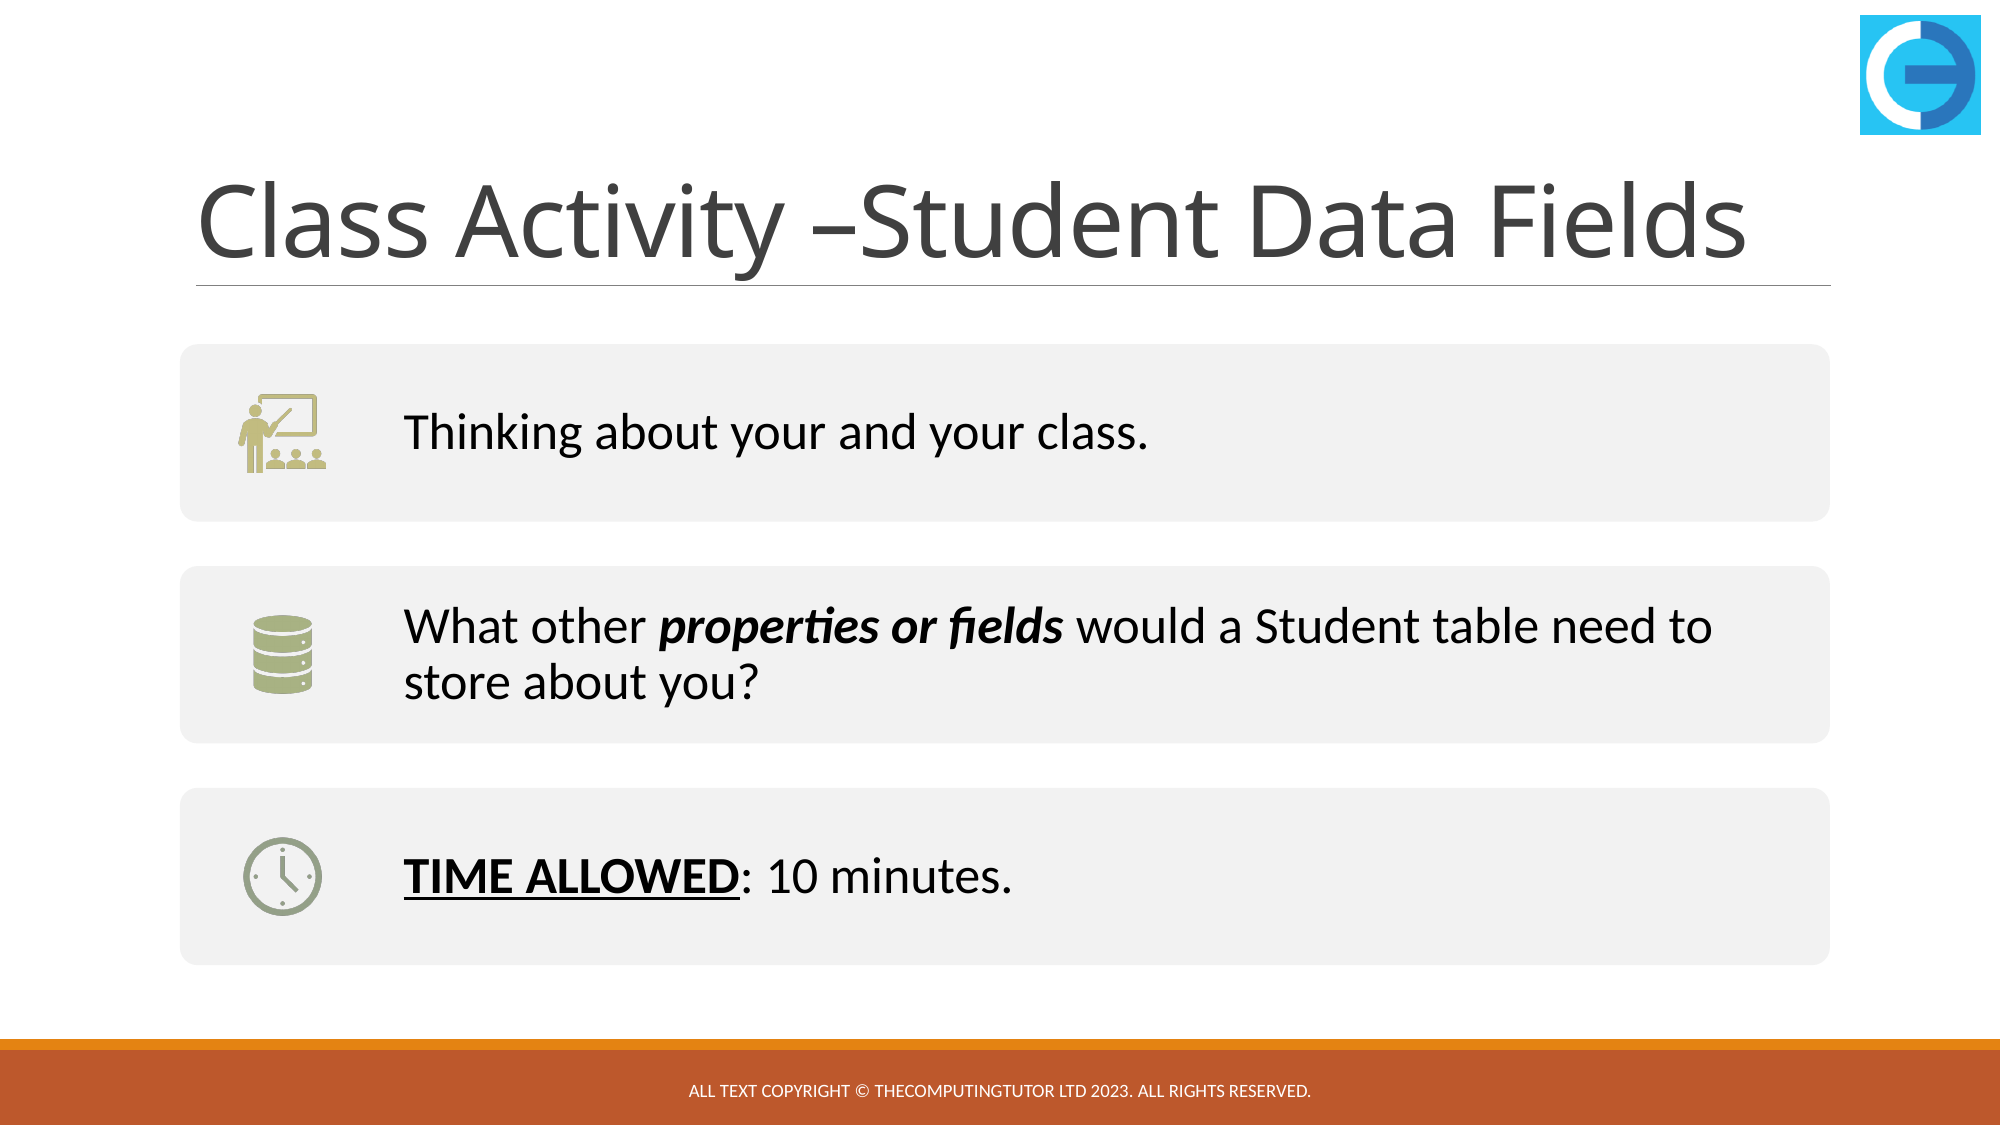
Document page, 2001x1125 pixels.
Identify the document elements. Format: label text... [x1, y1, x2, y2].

picture [1860, 15, 1981, 135]
footer All text copyright © TheComputingTutor Ltd 2023. All rights Reserved. [604, 1059, 1396, 1120]
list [179, 343, 1831, 966]
title Class Activity –Student Data Fields [180, 47, 1830, 285]
